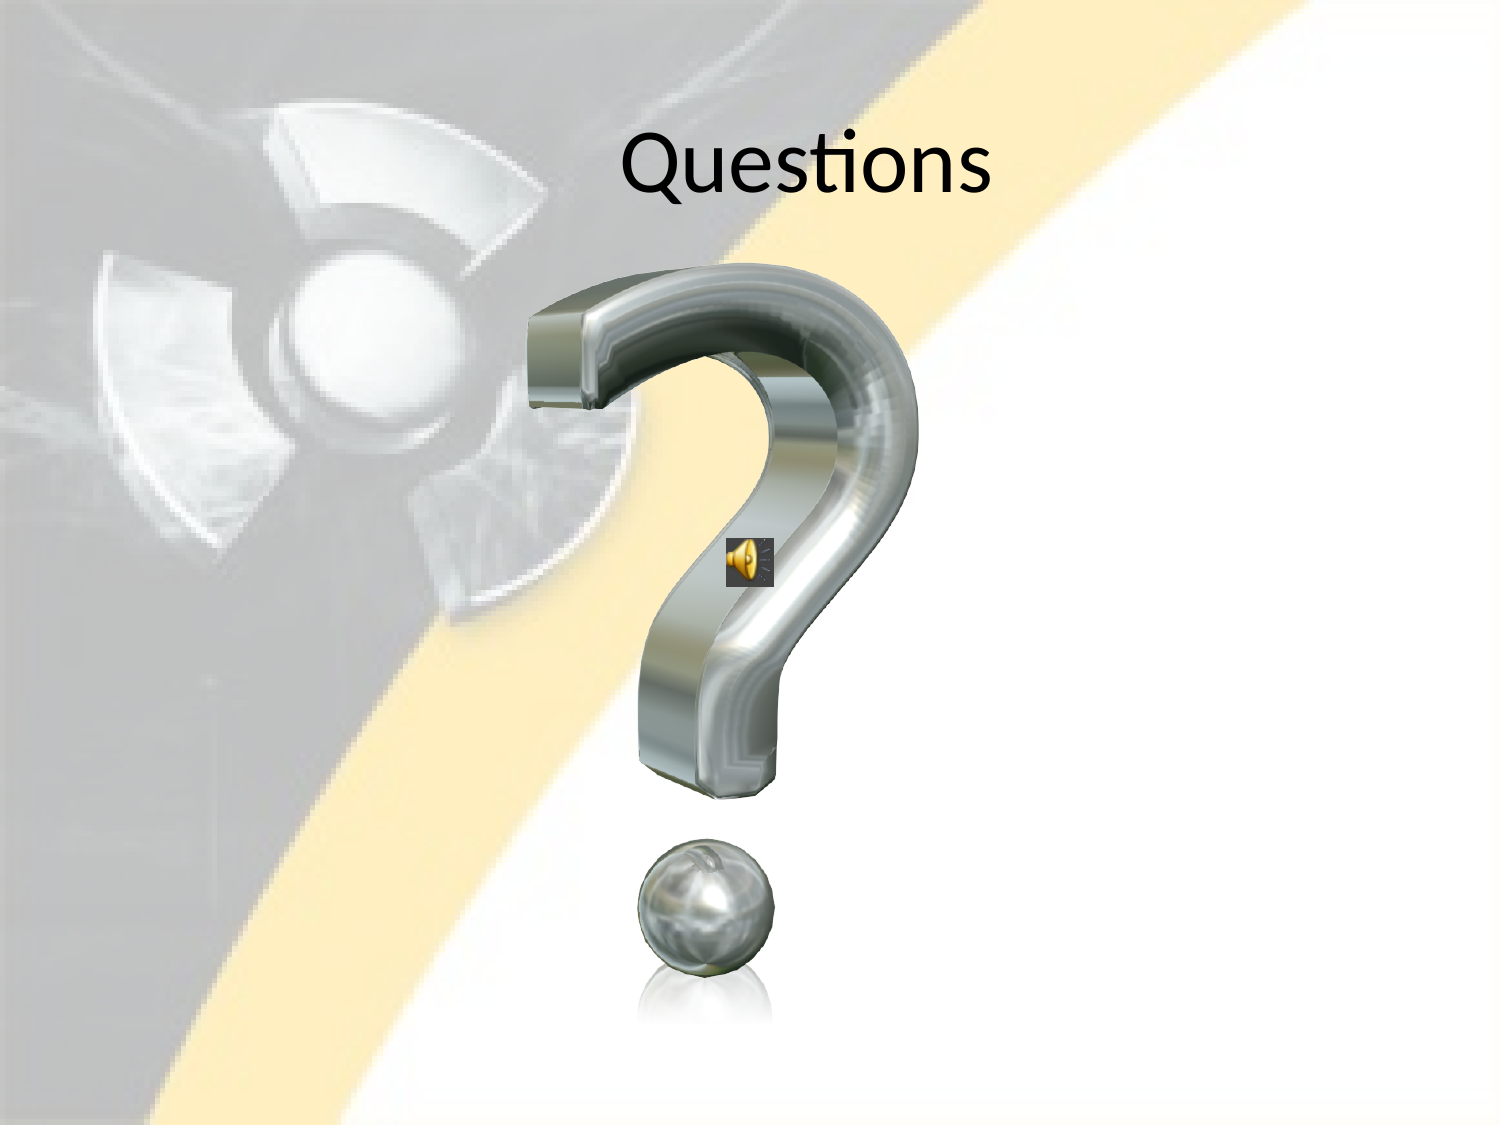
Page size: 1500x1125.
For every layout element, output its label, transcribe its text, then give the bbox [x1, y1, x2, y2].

title Questions [200, 62, 1413, 250]
picture [524, 262, 920, 1025]
